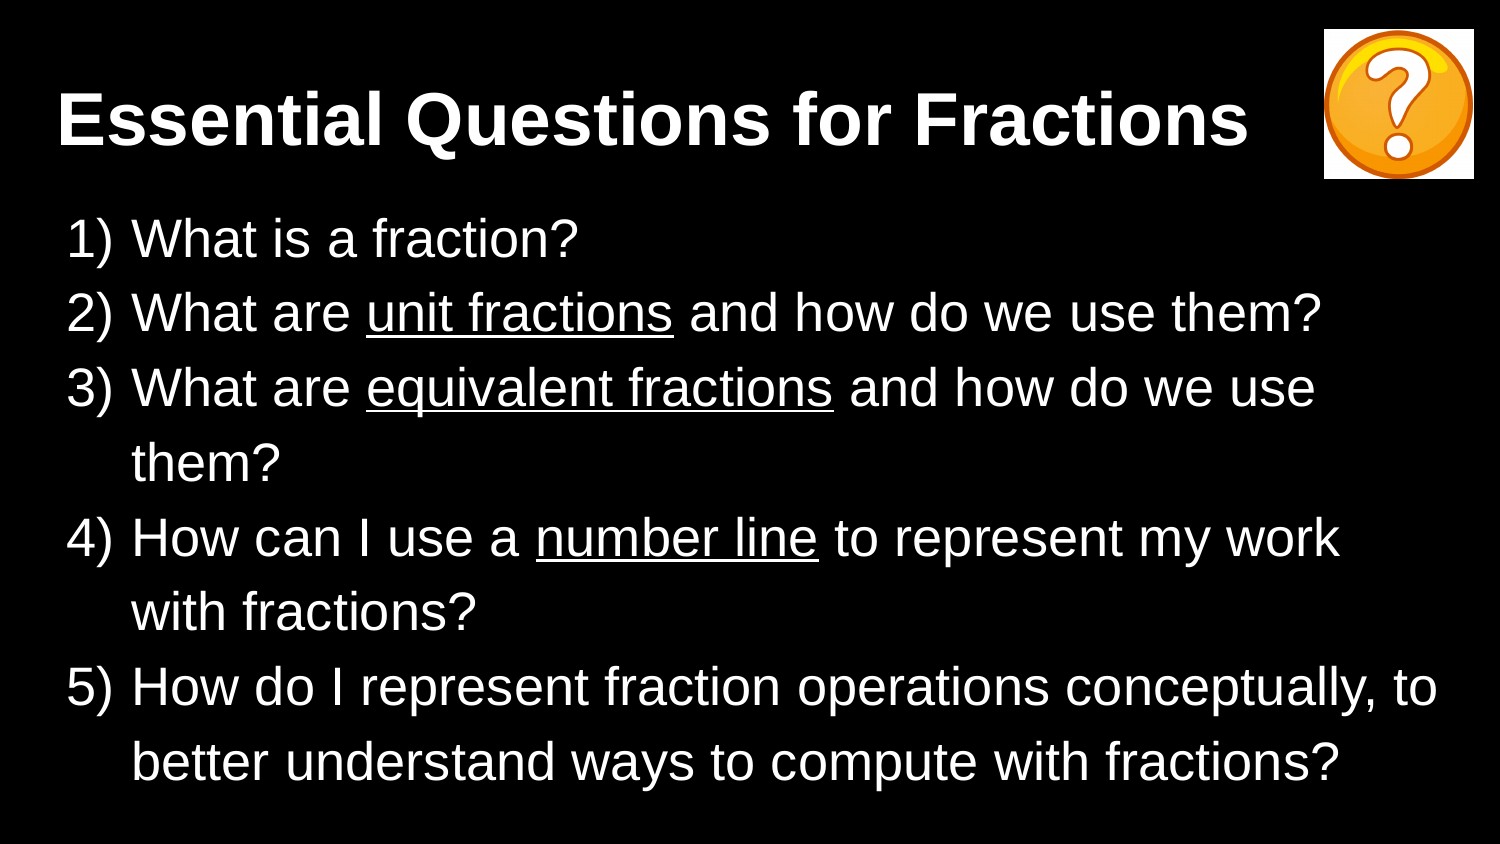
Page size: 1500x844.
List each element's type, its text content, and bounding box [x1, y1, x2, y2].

picture [1324, 29, 1474, 179]
title Essential Questions for Fractions [41, 97, 1319, 178]
list What is a fraction? What are unit fractions and how do we use them? What are equivalent fractions and how do we use them? How can I use a number line to represent my work with fractions? How do I represent fraction operations conceptually, to better understand ways to compute with fractions? [41, 178, 1459, 844]
